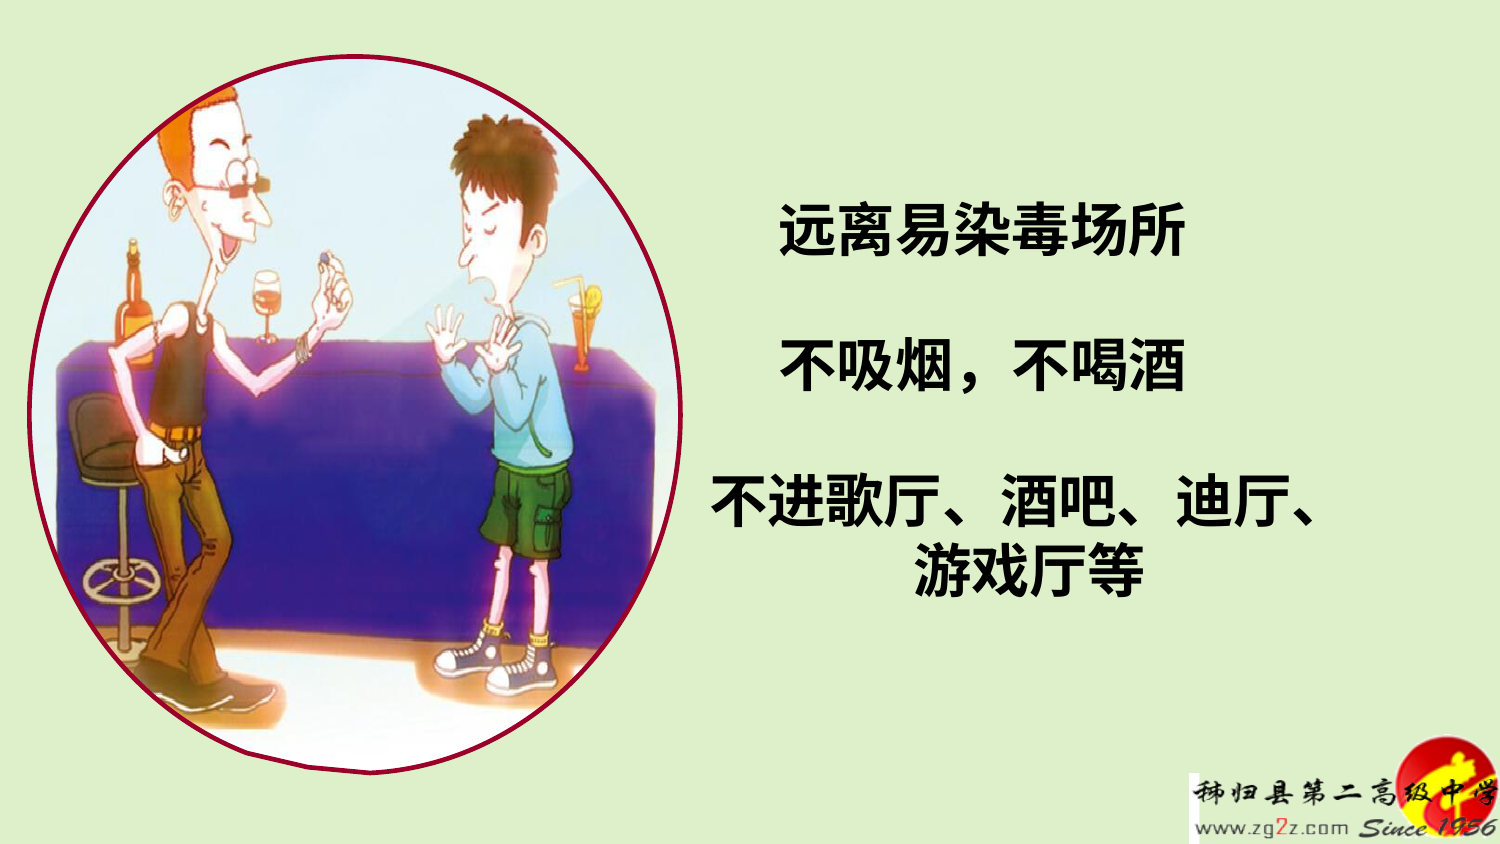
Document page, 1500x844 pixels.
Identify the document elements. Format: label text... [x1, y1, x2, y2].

picture [28, 55, 681, 774]
picture [1188, 733, 1500, 844]
text_box 远离易染毒场所 [738, 185, 1227, 271]
text_box 不吸烟，不喝酒 [727, 320, 1238, 406]
text_box 不进歌厅、酒吧、迪厅、 游戏厅等 [694, 457, 1365, 612]
